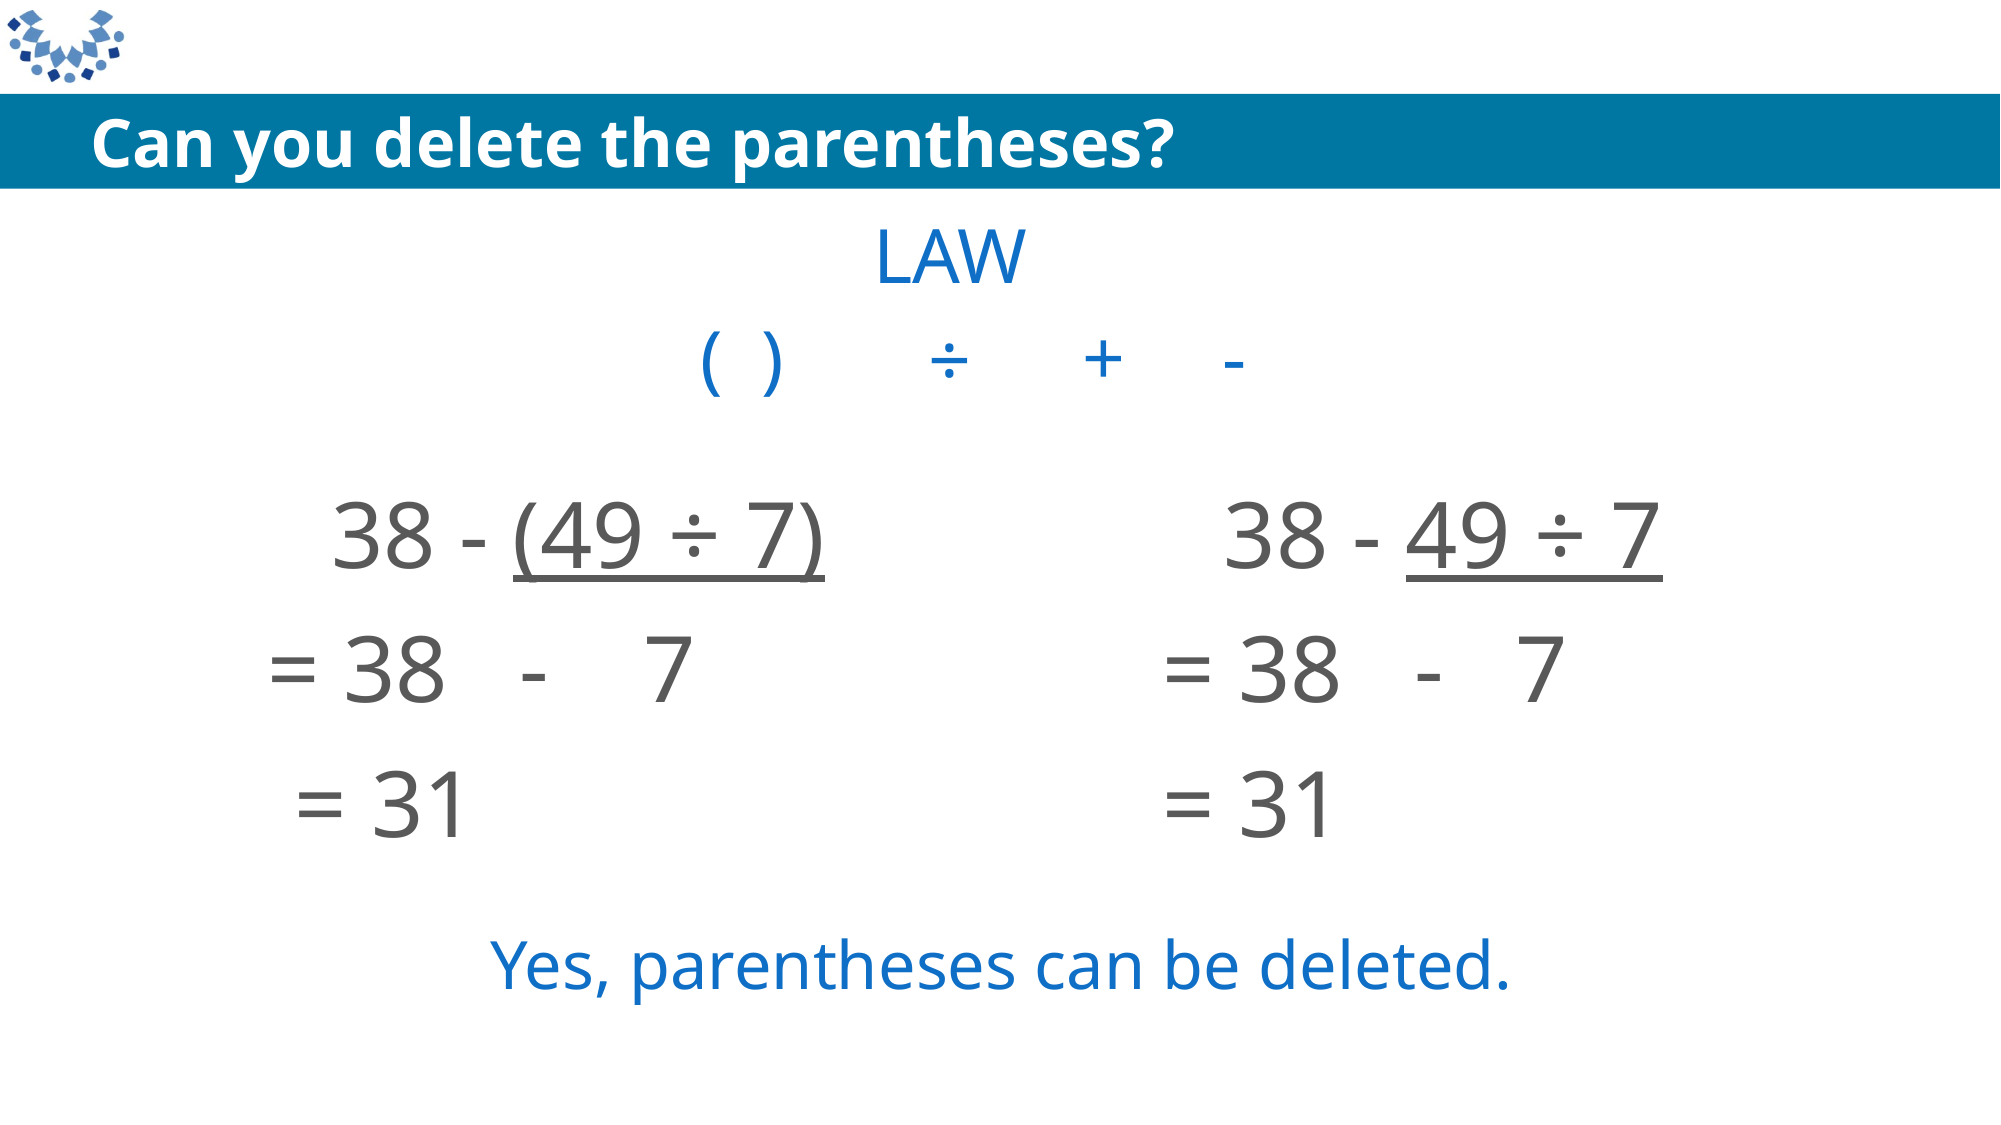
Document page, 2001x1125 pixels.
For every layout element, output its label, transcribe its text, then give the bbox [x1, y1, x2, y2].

text_box + - [1067, 303, 1263, 408]
text_box 38 - (49 ÷ 7) = 38 - 7 = 31 [184, 461, 1003, 863]
text_box Can you delete the parentheses? [0, 93, 2000, 189]
text_box 38 - 49 ÷ 7 = 38 - 7 = 31 [1053, 461, 1757, 863]
text_box ÷ [913, 304, 987, 410]
text_box LAW [858, 200, 1043, 306]
text_box ( ) [685, 303, 800, 408]
picture [0, 10, 129, 87]
text_box Yes, parentheses can be deleted. [2, 915, 2000, 1011]
